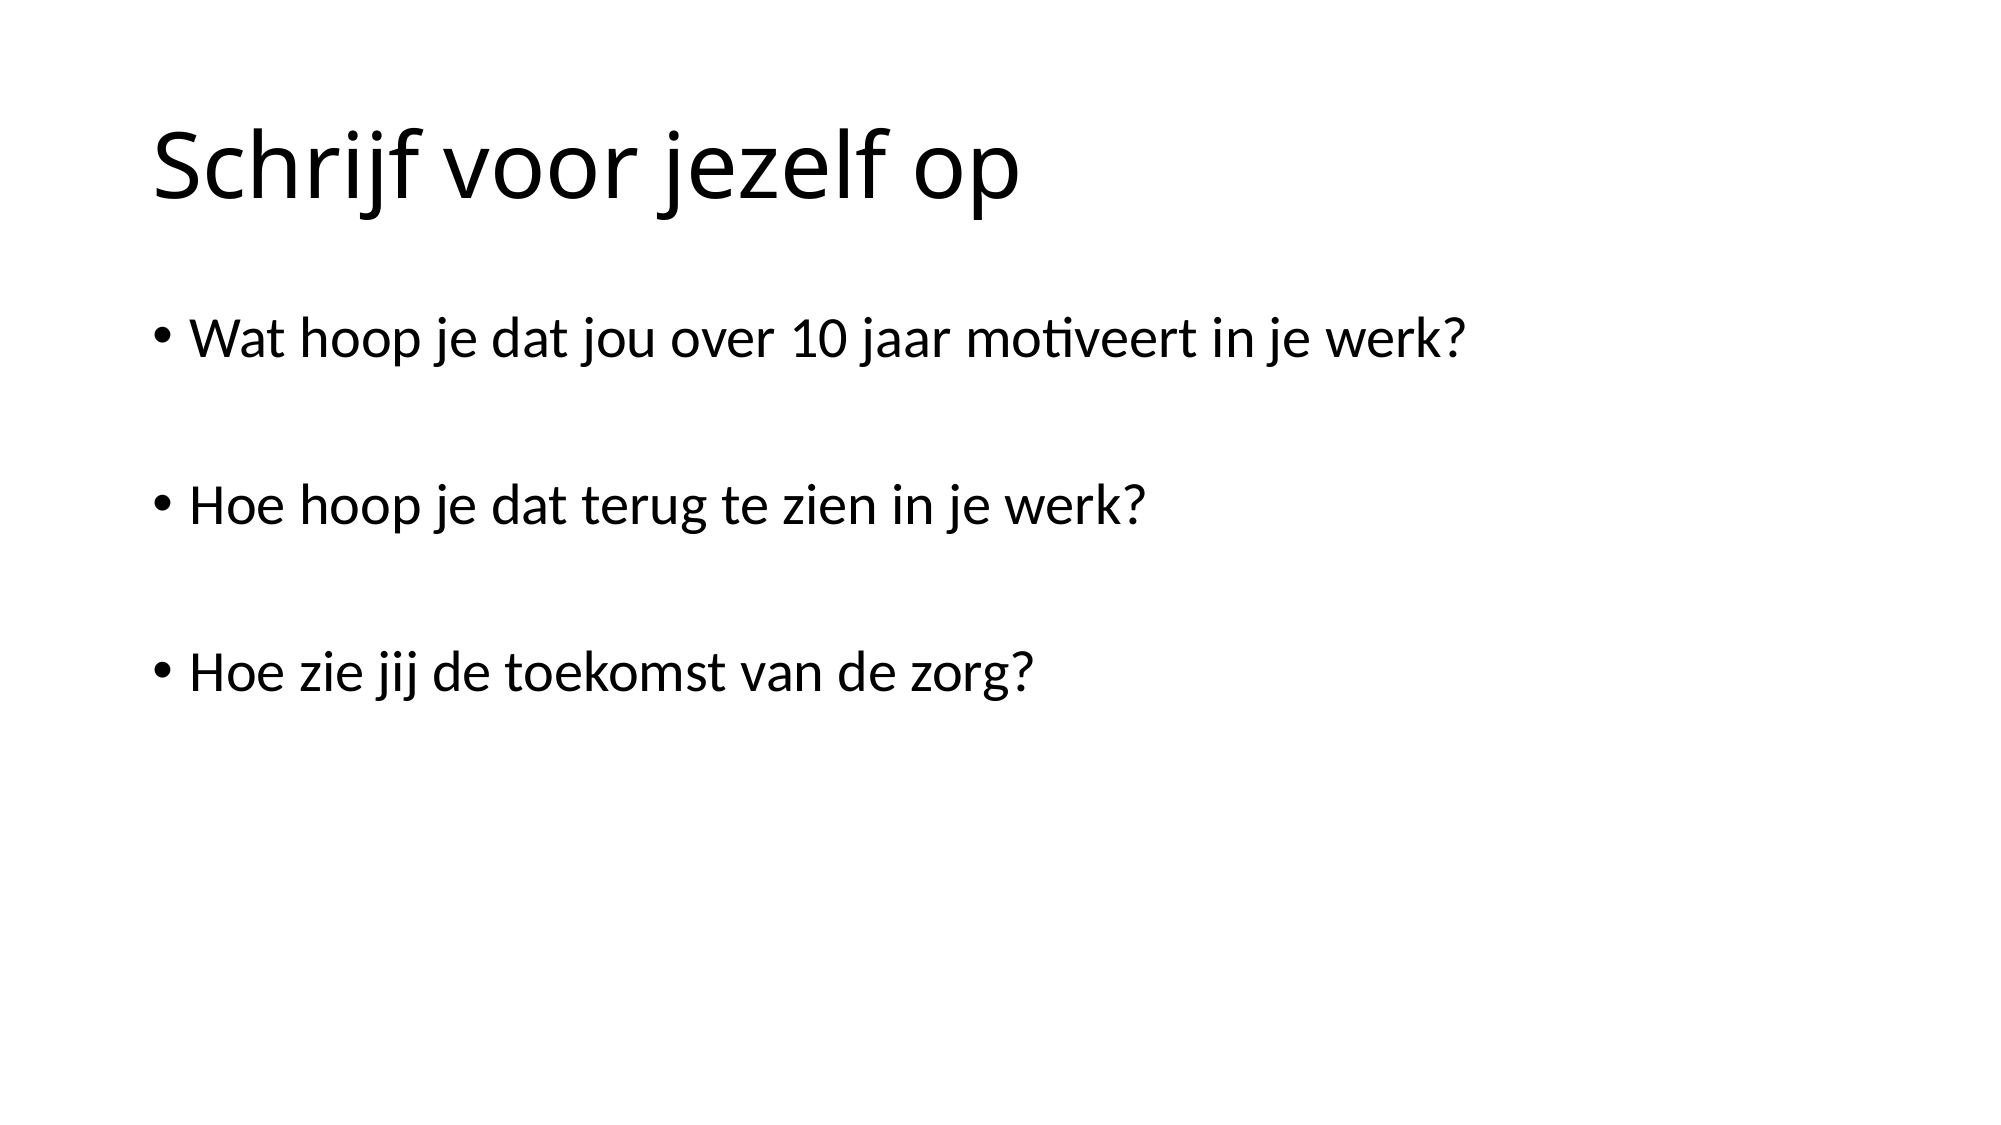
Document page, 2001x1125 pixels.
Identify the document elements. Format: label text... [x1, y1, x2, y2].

list Wat hoop je dat jou over 10 jaar motiveert in je werk? Hoe hoop je dat terug te zien in je werk? Hoe zie jij de toekomst van de zorg? [137, 299, 1863, 1014]
title Schrijf voor jezelf op [137, 59, 1863, 278]
